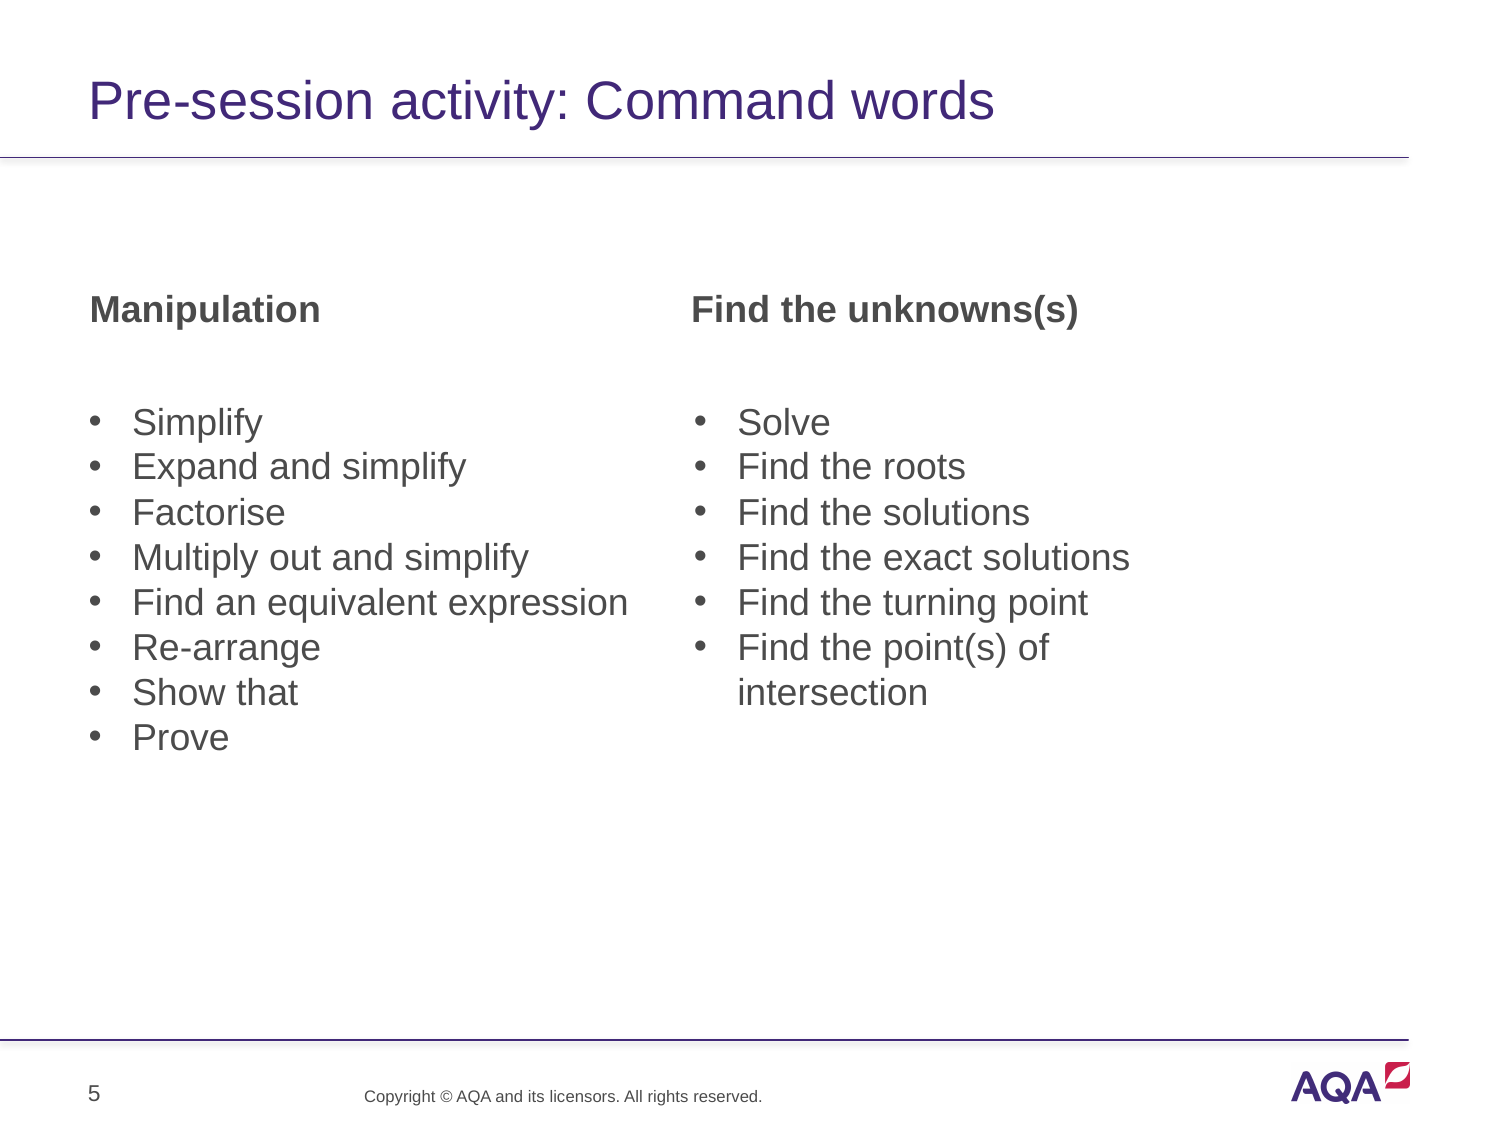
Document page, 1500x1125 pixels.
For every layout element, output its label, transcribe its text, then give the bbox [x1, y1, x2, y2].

text_box Simplify Expand and simplify Factorise Multiply out and simplify Find an equivalent expression Re-arrange Show that Prove [88, 397, 663, 758]
text_box Find the unknowns(s) [691, 284, 1080, 330]
footer Copyright © AQA and its licensors. All rights reserved. [324, 1084, 764, 1124]
title Pre-session activity: Command words [88, 72, 1409, 144]
slide_number 5 [72, 1062, 188, 1123]
text_box Solve Find the roots Find the solutions Find the exact solutions Find the turning point Find the point(s) of intersection [693, 397, 1188, 713]
text_box Manipulation [89, 284, 322, 330]
picture [1291, 1062, 1410, 1104]
